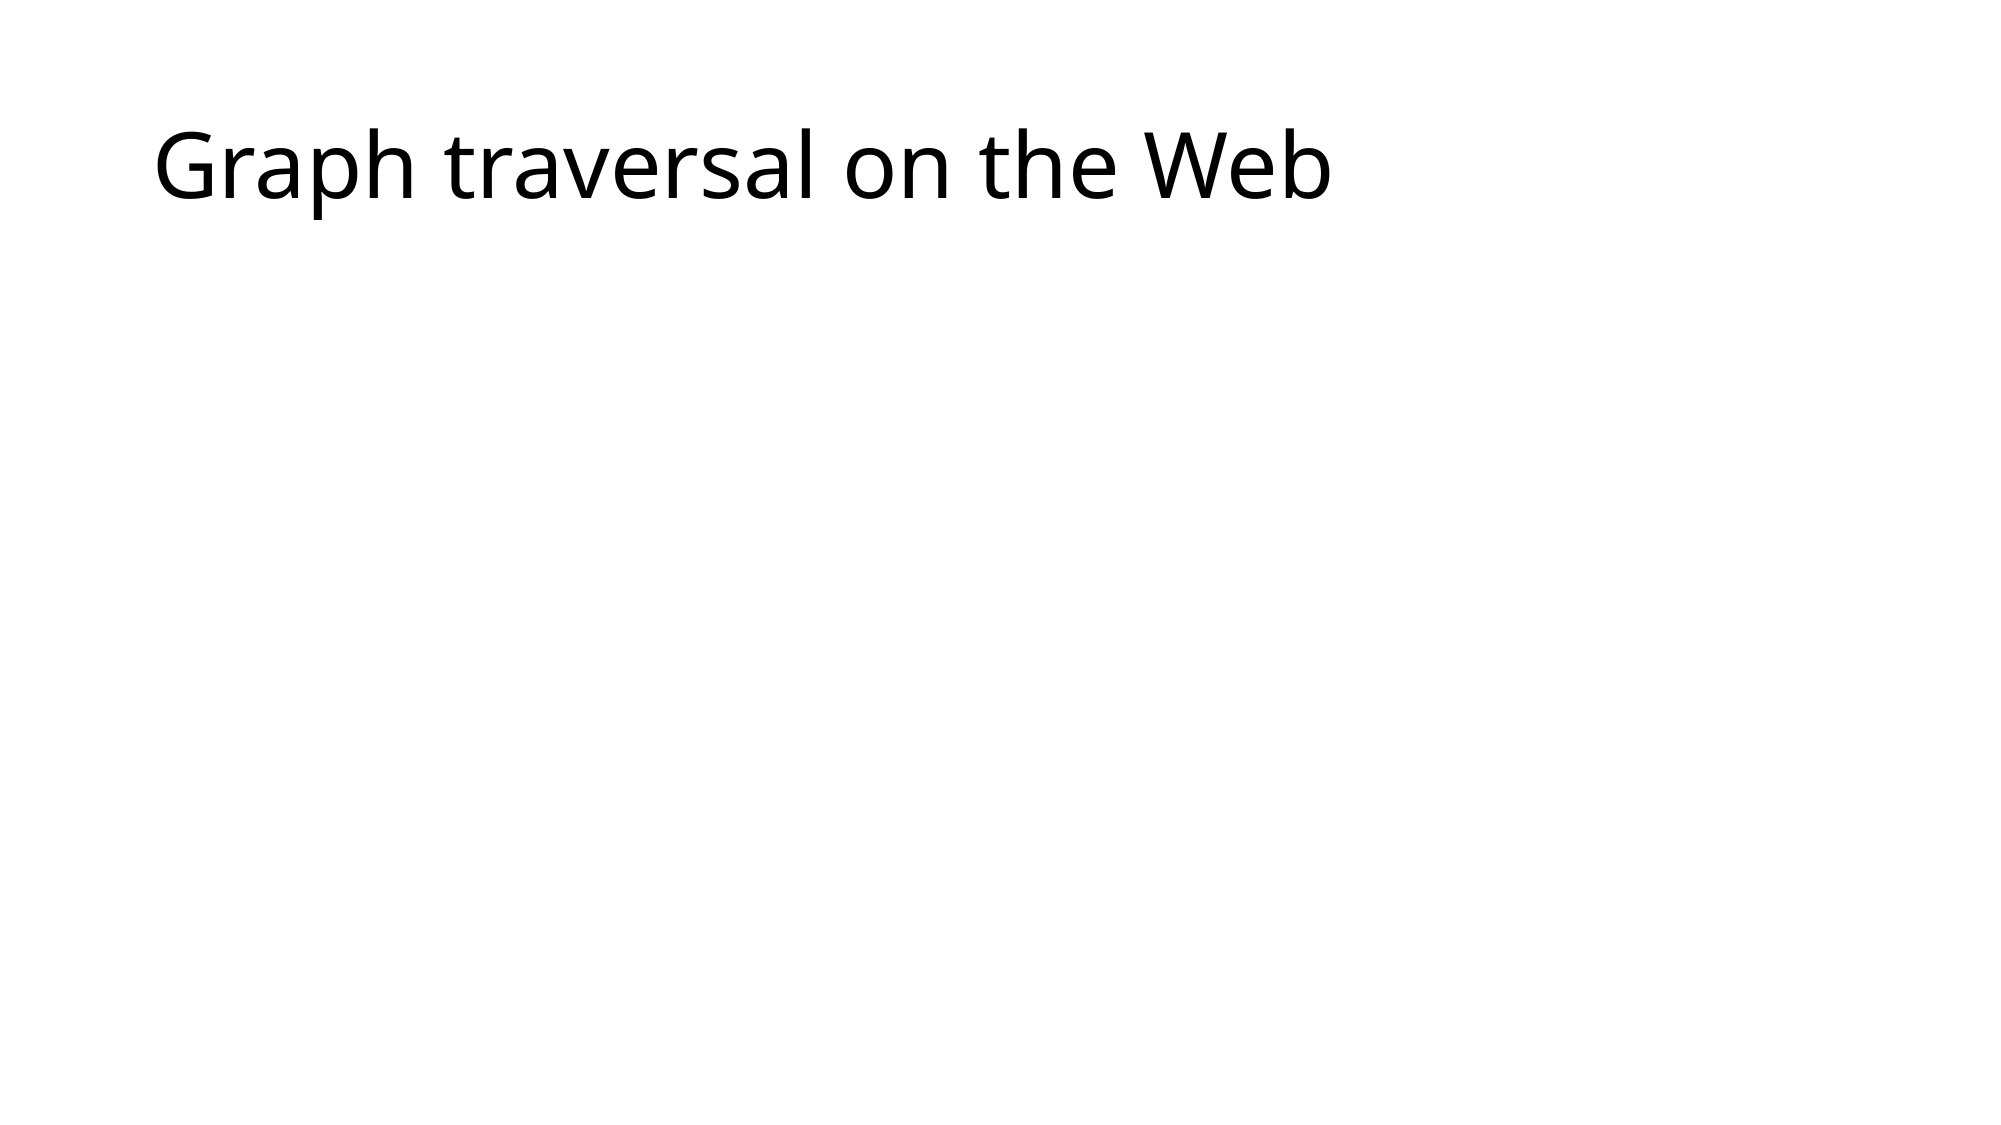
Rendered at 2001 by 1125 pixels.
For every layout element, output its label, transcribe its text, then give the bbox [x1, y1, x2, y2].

text_box Graph traversal on the Web [137, 59, 1863, 278]
